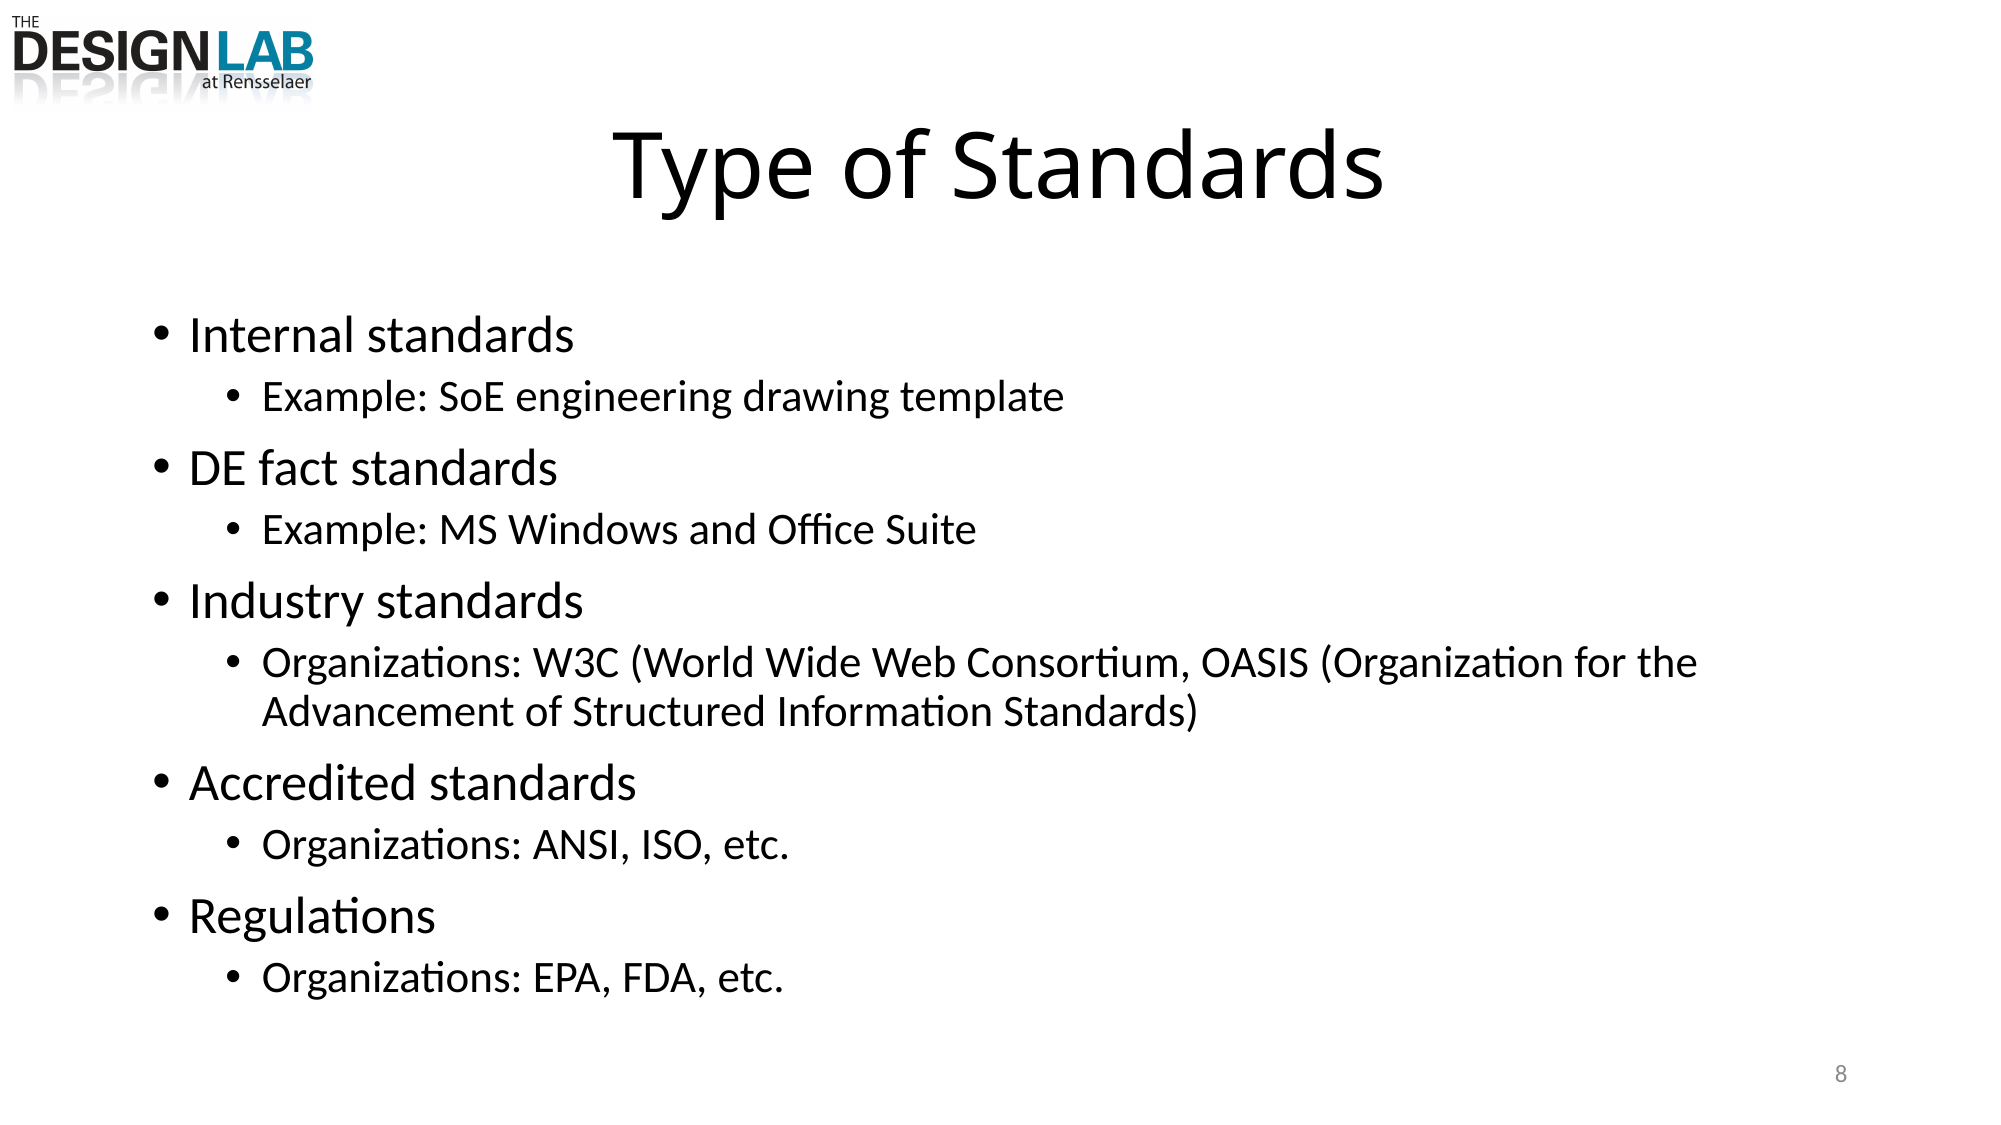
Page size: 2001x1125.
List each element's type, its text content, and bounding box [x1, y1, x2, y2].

slide_number 8 [1412, 1042, 1863, 1103]
picture [291, 38, 303, 47]
title Type of Standards [137, 59, 1863, 278]
list Internal standards Example: SoE engineering drawing template DE fact standards Example: MS Windows and Office Suite Industry standards Organizations: W3C (World Wide Web Consortium, OASIS (Organization for the Advancement of Structured Information Standards) Accredited standards Organizations: ANSI, ISO, etc. Regulations Organizations: EPA, FDA, etc. [137, 299, 1863, 1014]
picture [259, 42, 268, 55]
picture [291, 54, 304, 59]
picture [12, 16, 313, 113]
